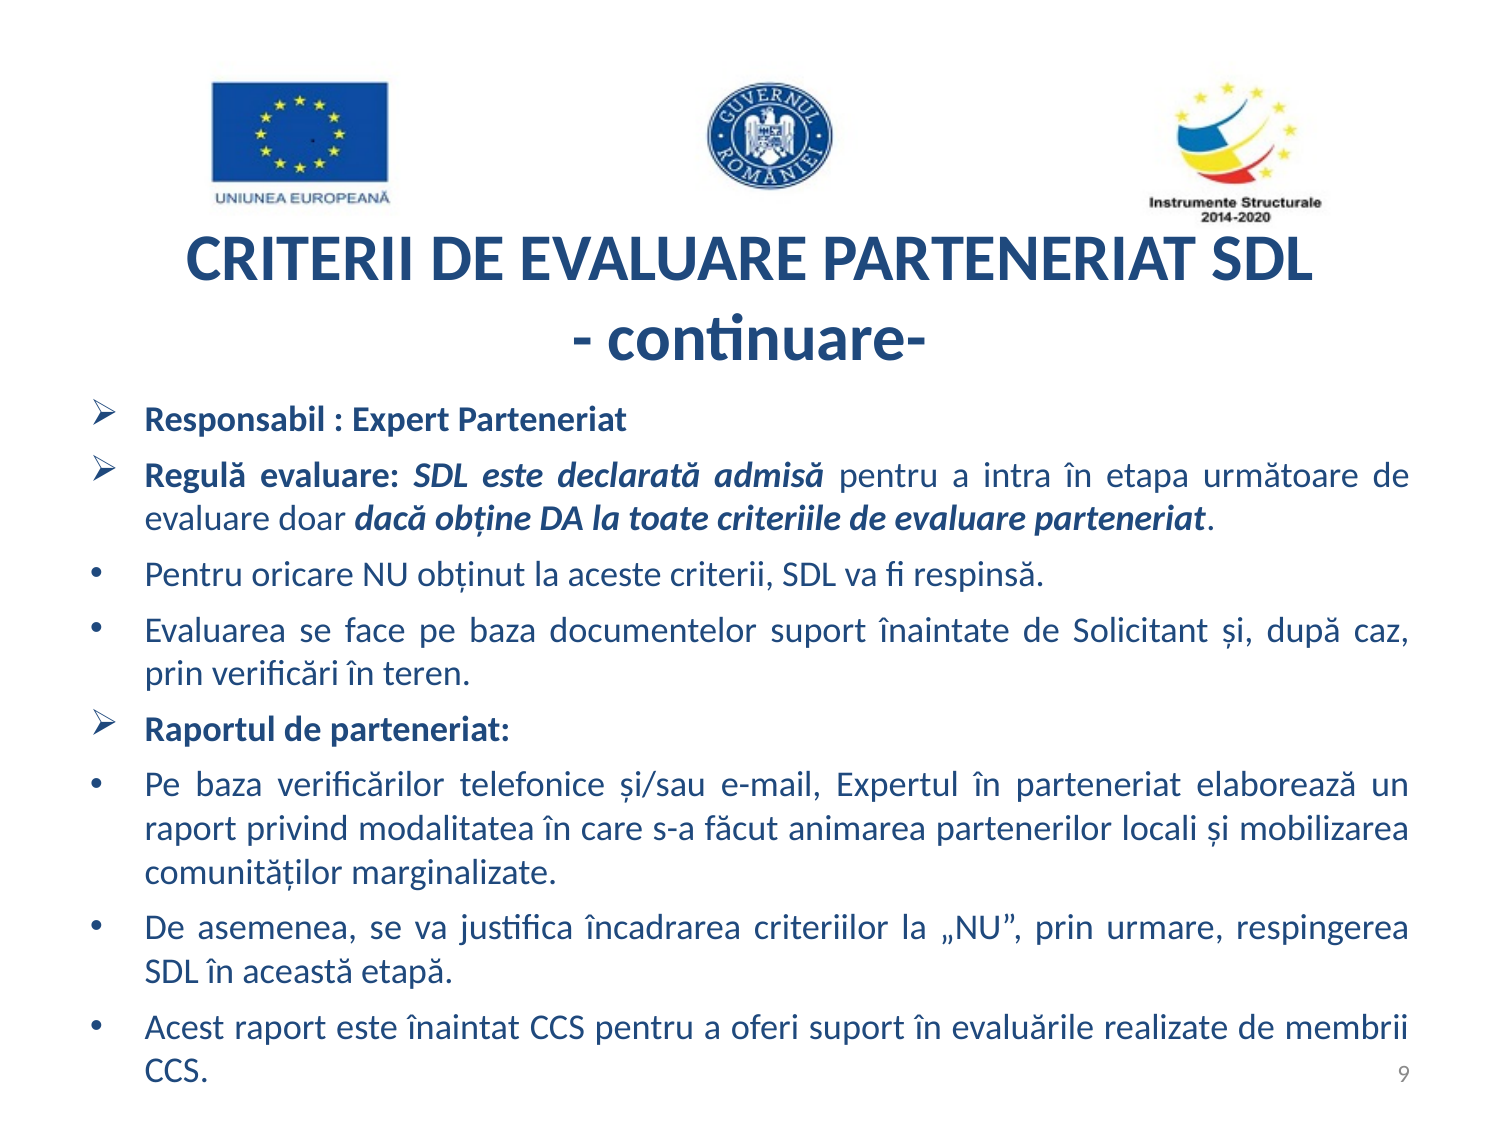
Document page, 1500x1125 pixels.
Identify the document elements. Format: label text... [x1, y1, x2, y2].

slide_number 9 [1074, 1042, 1425, 1103]
list Responsabil : Expert Parteneriat Regulă evaluare: SDL este declarată admisă pentru a intra în etapa următoare de evaluare doar dacă obține DA la toate criteriile de evaluare parteneriat. Pentru oricare NU obținut la aceste criterii, SDL va fi respinsă. Evaluarea se face pe baza documentelor suport înaintate de Solicitant și, după caz, prin verificări în teren. Raportul de parteneriat: Pe baza verificărilor telefonice și/sau e-mail, Expertul în parteneriat elaborează un raport privind modalitatea în care s-a făcut animarea partenerilor locali și mobilizarea comunităților marginalizate. De asemenea, se va justifica încadrarea criteriilor la „NU”, prin urmare, respingerea SDL în această etapă. Acest raport este înaintat CCS pentru a oferi suport în evaluările realizate de membrii CCS. [75, 387, 1425, 1103]
picture [75, 37, 1425, 224]
title CRITERII DE EVALUARE PARTENERIAT SDL - continuare- [75, 224, 1425, 363]
